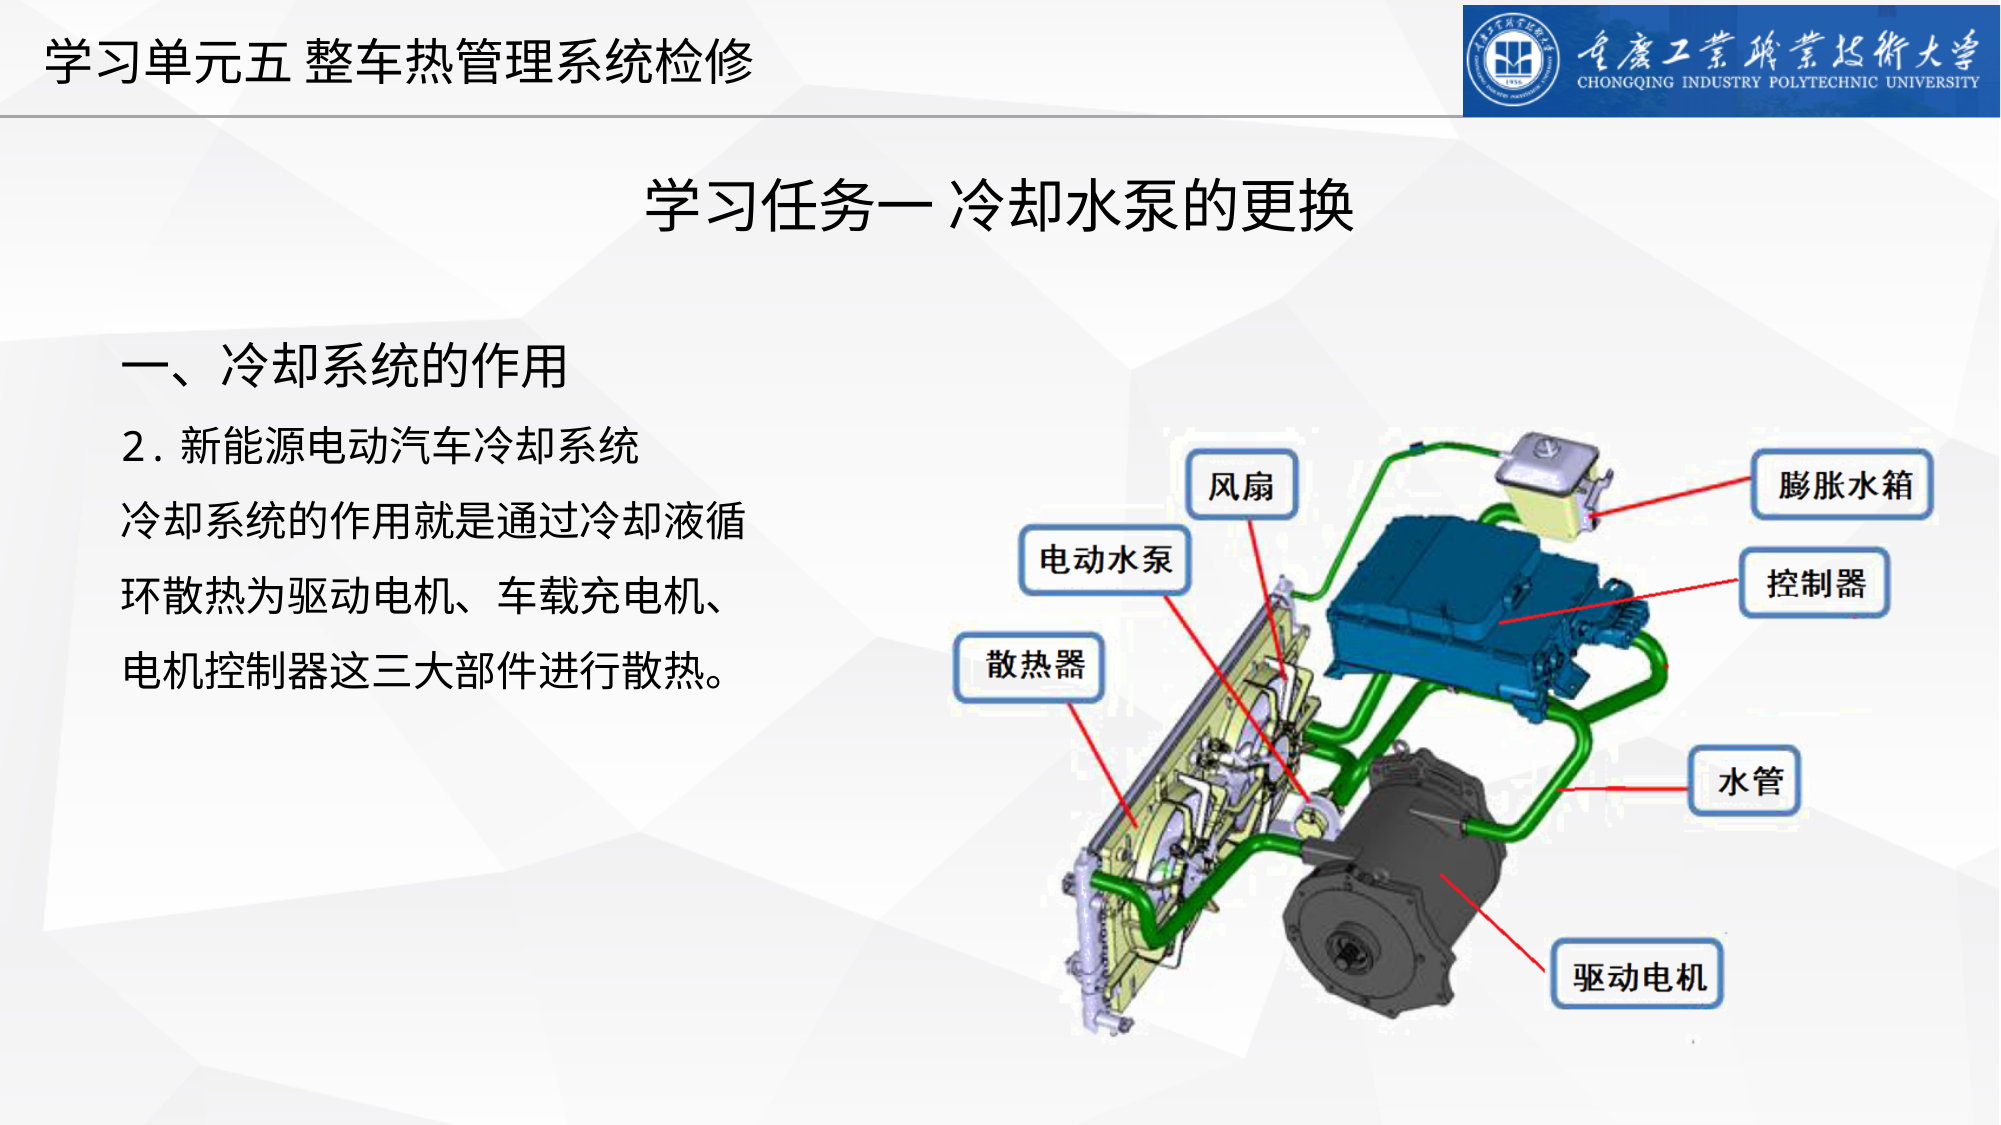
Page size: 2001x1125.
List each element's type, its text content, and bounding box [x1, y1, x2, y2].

text_box 一、冷却系统的作用 2.新能源电动汽车冷却系统 冷却系统的作用就是通过冷却液循环散热为驱动电机、车载充电机、电机控制器这三大部件进行散热。 [105, 297, 785, 702]
picture [0, 118, 1999, 1125]
text_box 学习任务一 冷却水泵的更换 [433, 161, 1567, 247]
picture [0, 0, 2001, 117]
